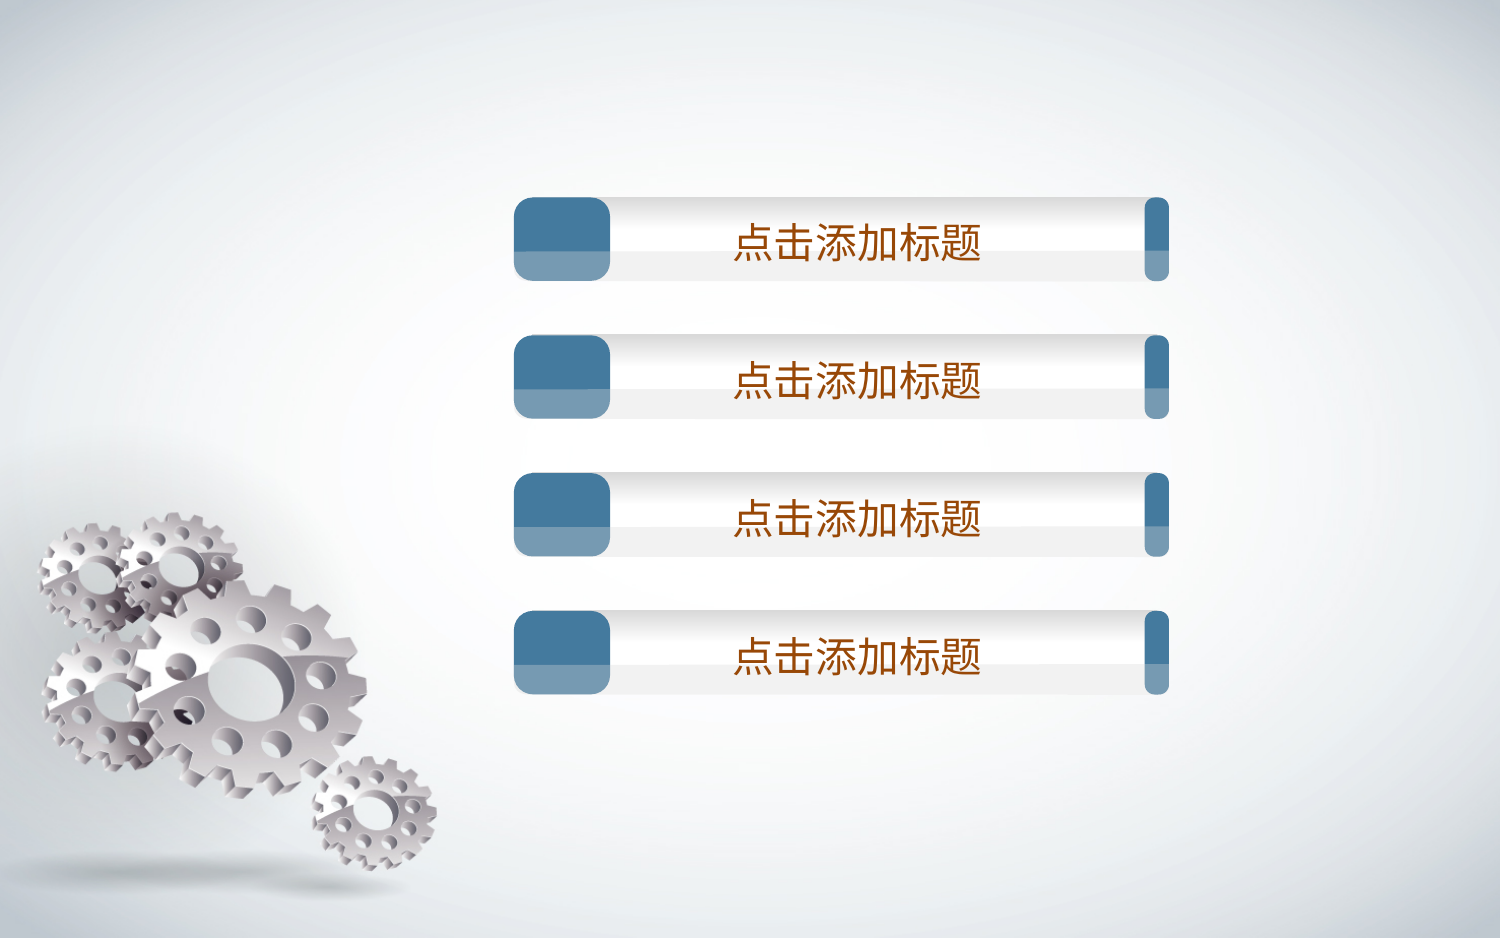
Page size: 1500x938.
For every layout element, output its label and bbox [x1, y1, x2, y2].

text_box [513, 610, 1170, 695]
text_box [513, 196, 1170, 282]
text_box [513, 472, 1170, 558]
picture [0, 0, 1500, 938]
text_box [513, 334, 1170, 420]
